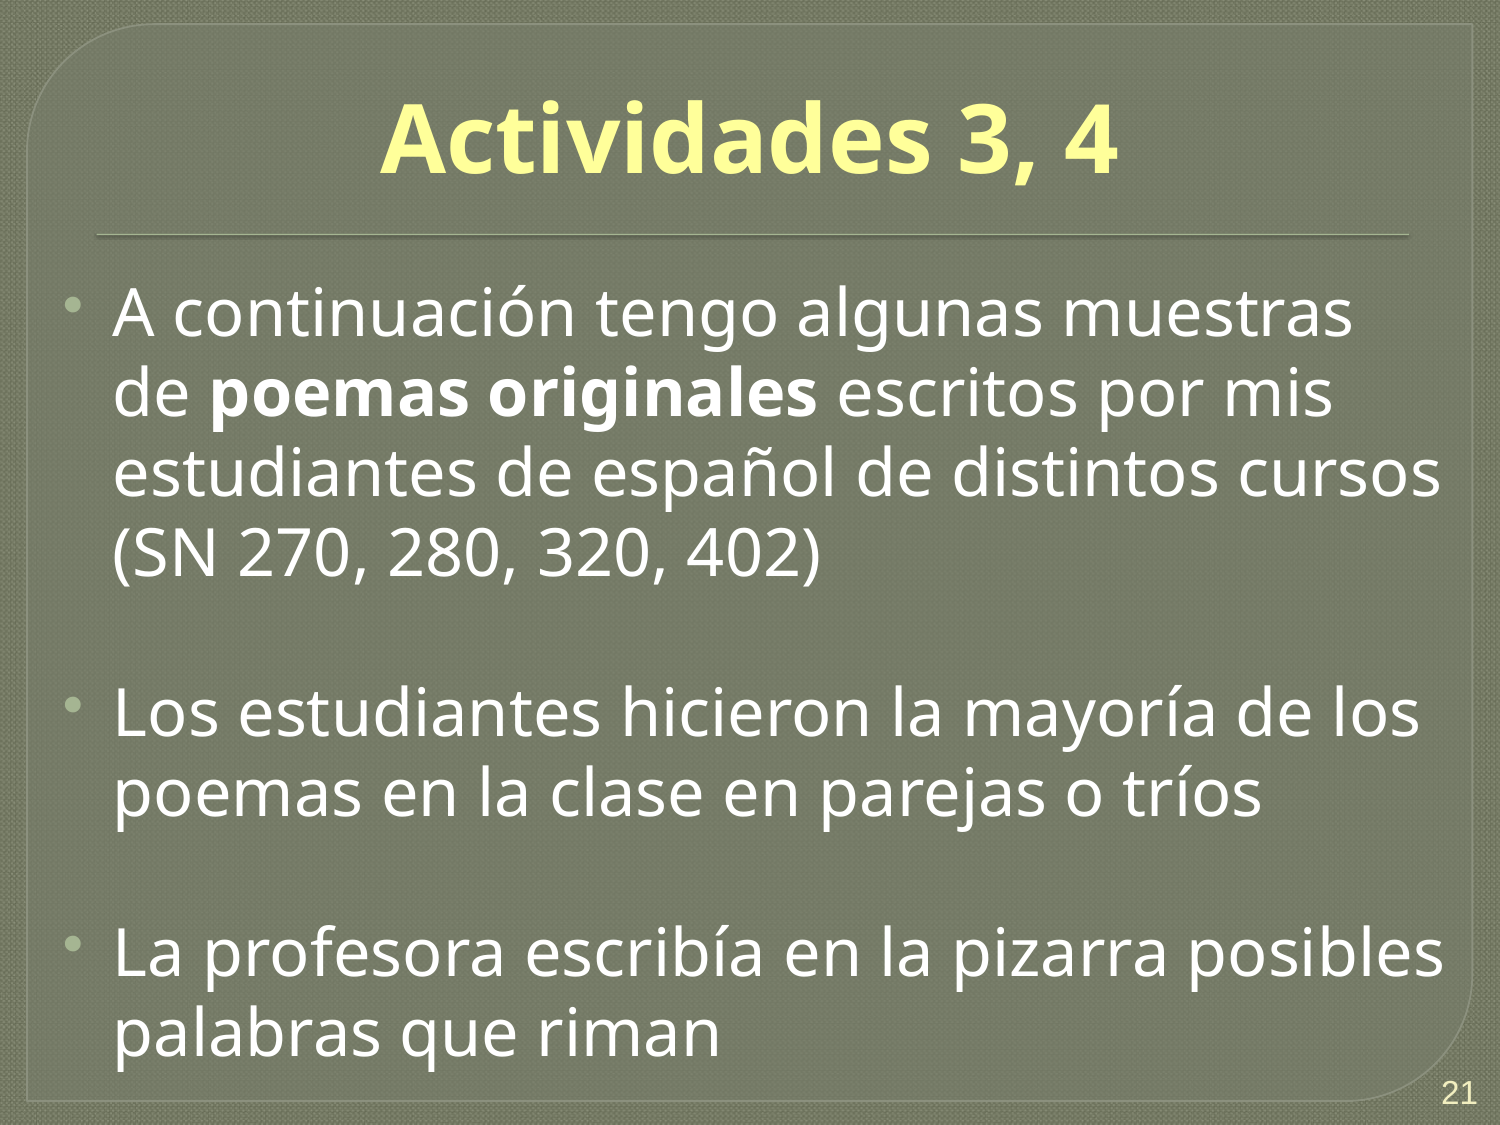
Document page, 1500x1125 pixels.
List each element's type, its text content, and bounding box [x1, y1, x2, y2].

picture [0, 0, 1500, 1125]
slide_number 21 [1417, 1068, 1494, 1114]
list A continuación tengo algunas muestras de poemas originales escritos por mis estudiantes de español de distintos cursos (SN 270, 280, 320, 402) Los estudiantes hicieron la mayoría de los poemas en la clase en parejas o tríos La profesora escribía en la pizarra posibles palabras que riman [50, 262, 1463, 1088]
title Actividades 3, 4 [75, 37, 1425, 200]
